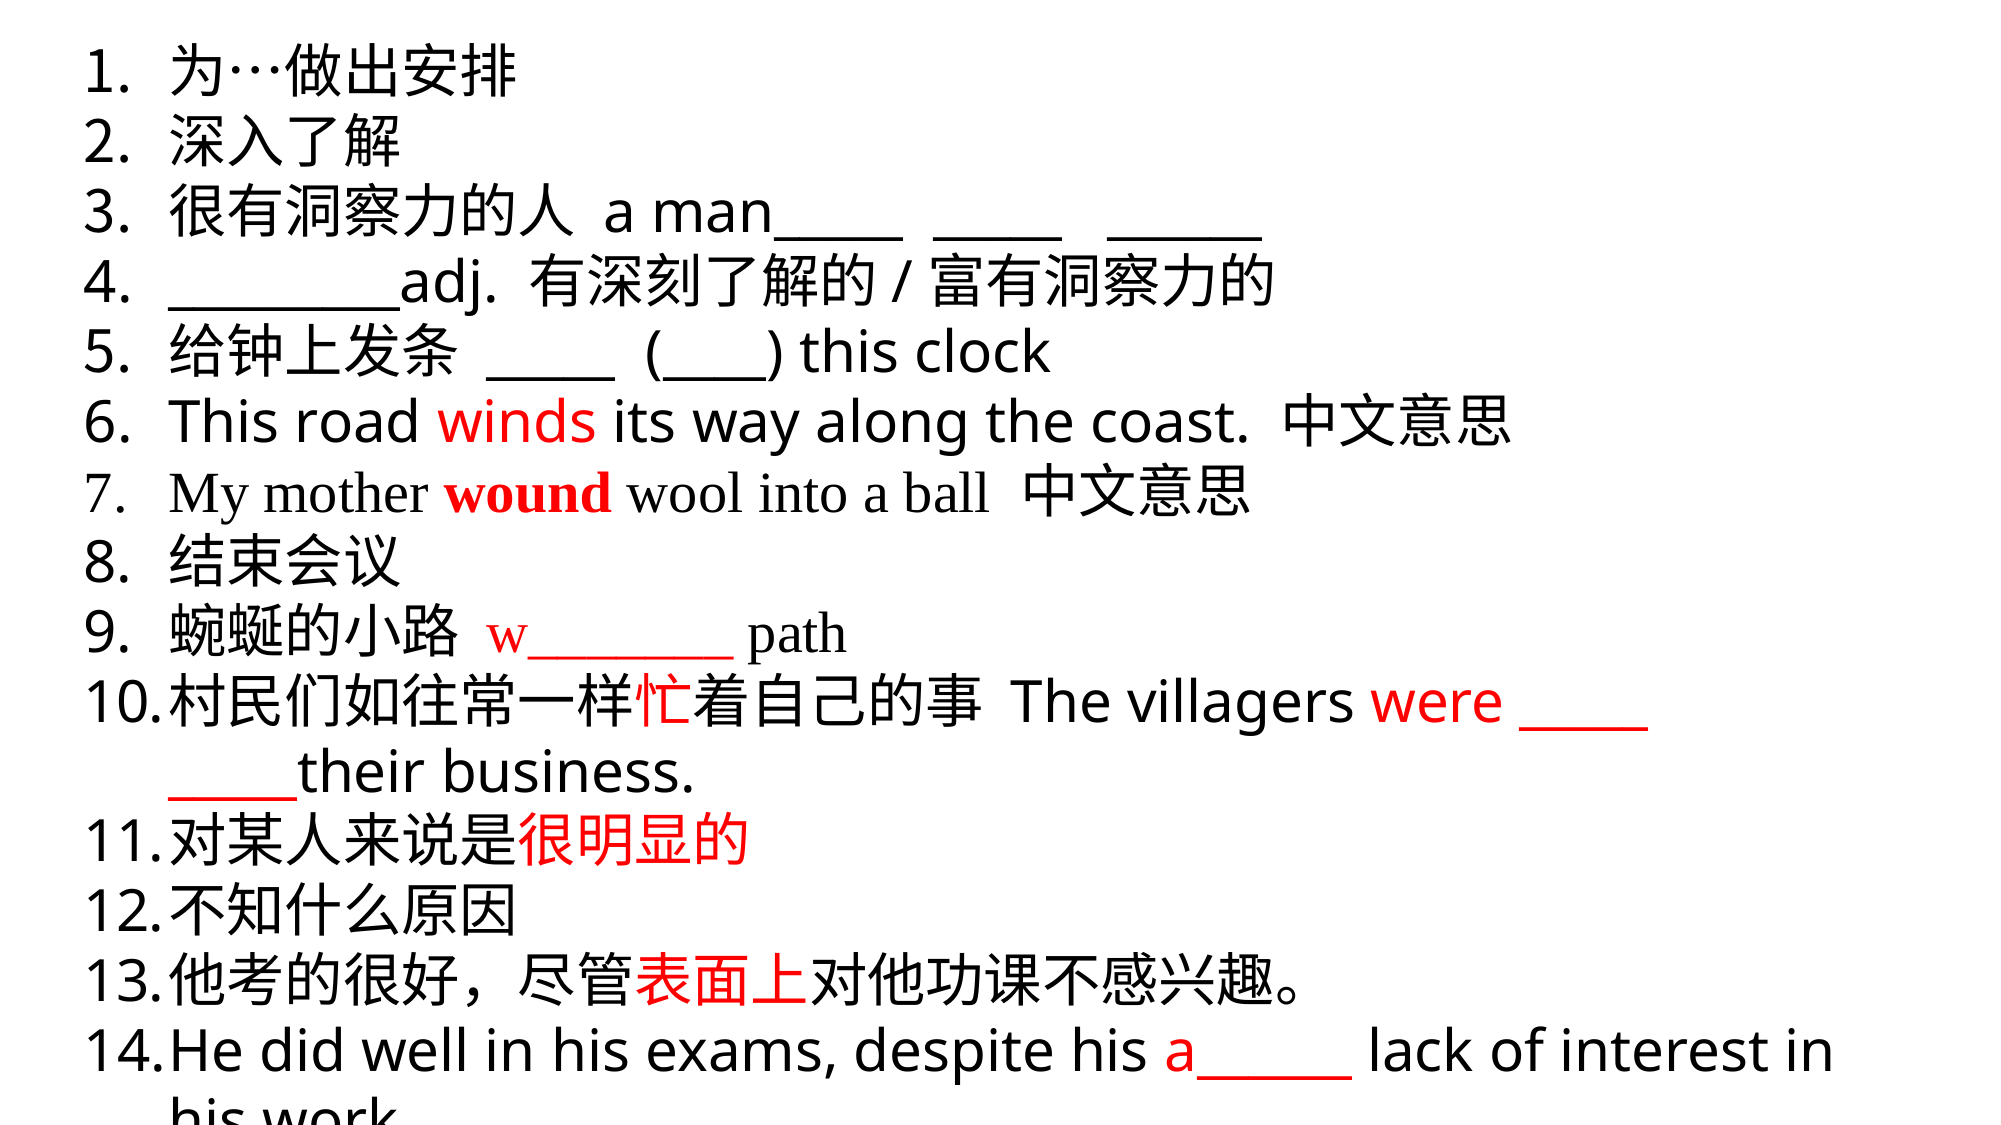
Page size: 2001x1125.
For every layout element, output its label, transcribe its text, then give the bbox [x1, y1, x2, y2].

text_box 为…做出安排 深入了解 很有洞察力的人 a man_____ _____ ______ _________adj. 有深刻了解的/富有洞察力的 给钟上发条 _____ (____) this clock This road winds its way along the coast. 中文意思 My mother wound wool into a ball 中文意思 结束会议 蜿蜒的小路 w_______ path 村民们如往常一样忙着自己的事 The villagers were _____ _____their business. 对某人来说是很明显的 不知什么原因 他考的很好，尽管表面上对他功课不感兴趣。 He did well in his exams, despite his a______ lack of interest in his work. [69, 26, 1931, 1125]
